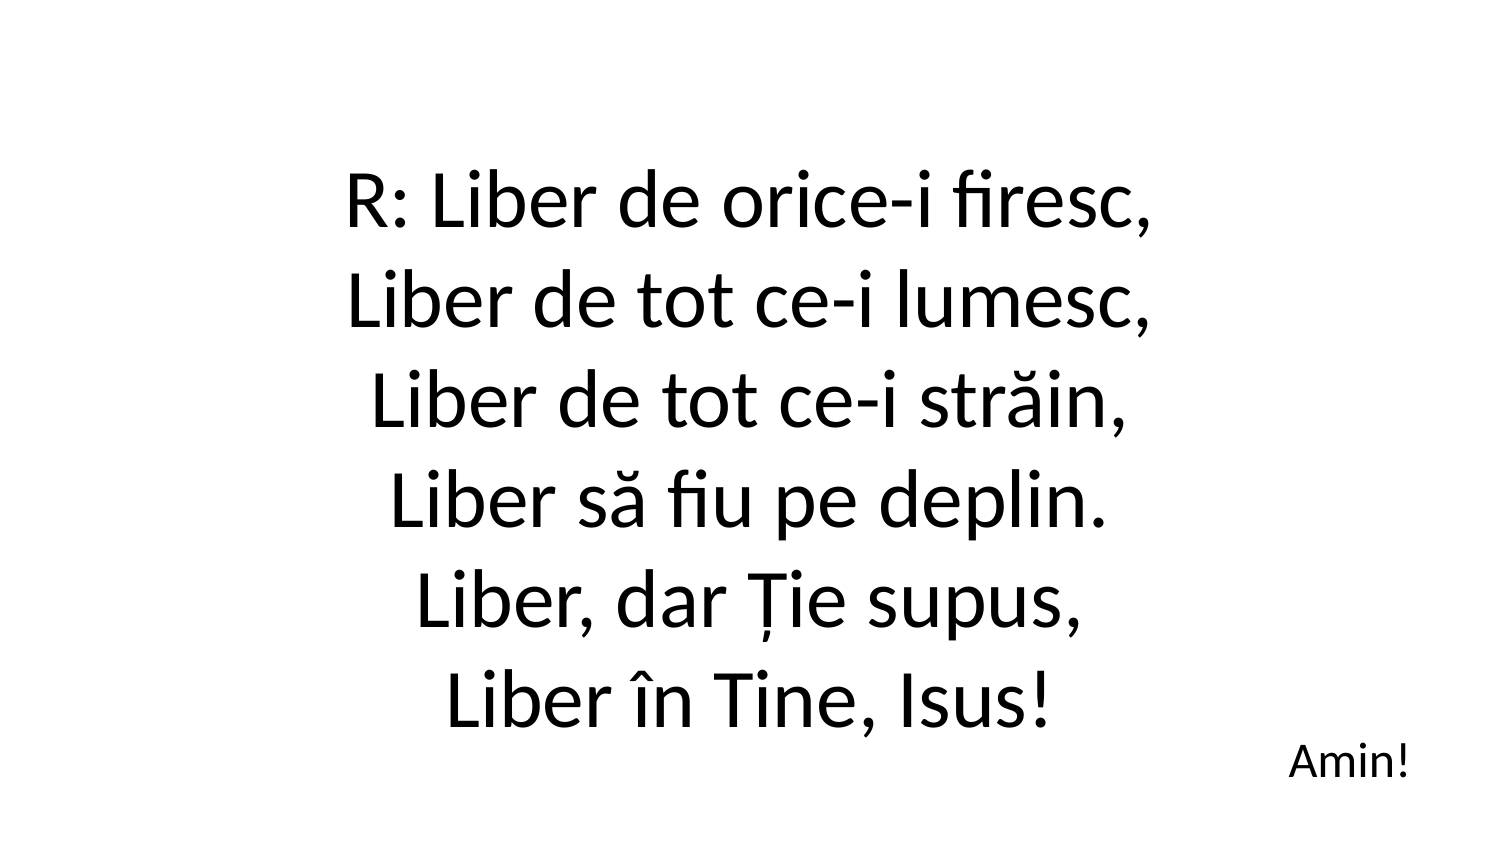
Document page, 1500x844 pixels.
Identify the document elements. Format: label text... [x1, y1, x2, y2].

text_box Amin! [1273, 674, 1427, 795]
text_box R: Liber de orice-i firesc, Liber de tot ce-i lumesc, Liber de tot ce-i străin, Liber să fiu pe deplin. Liber, dar Ție supus, Liber în Tine, Isus! [329, 92, 1171, 752]
